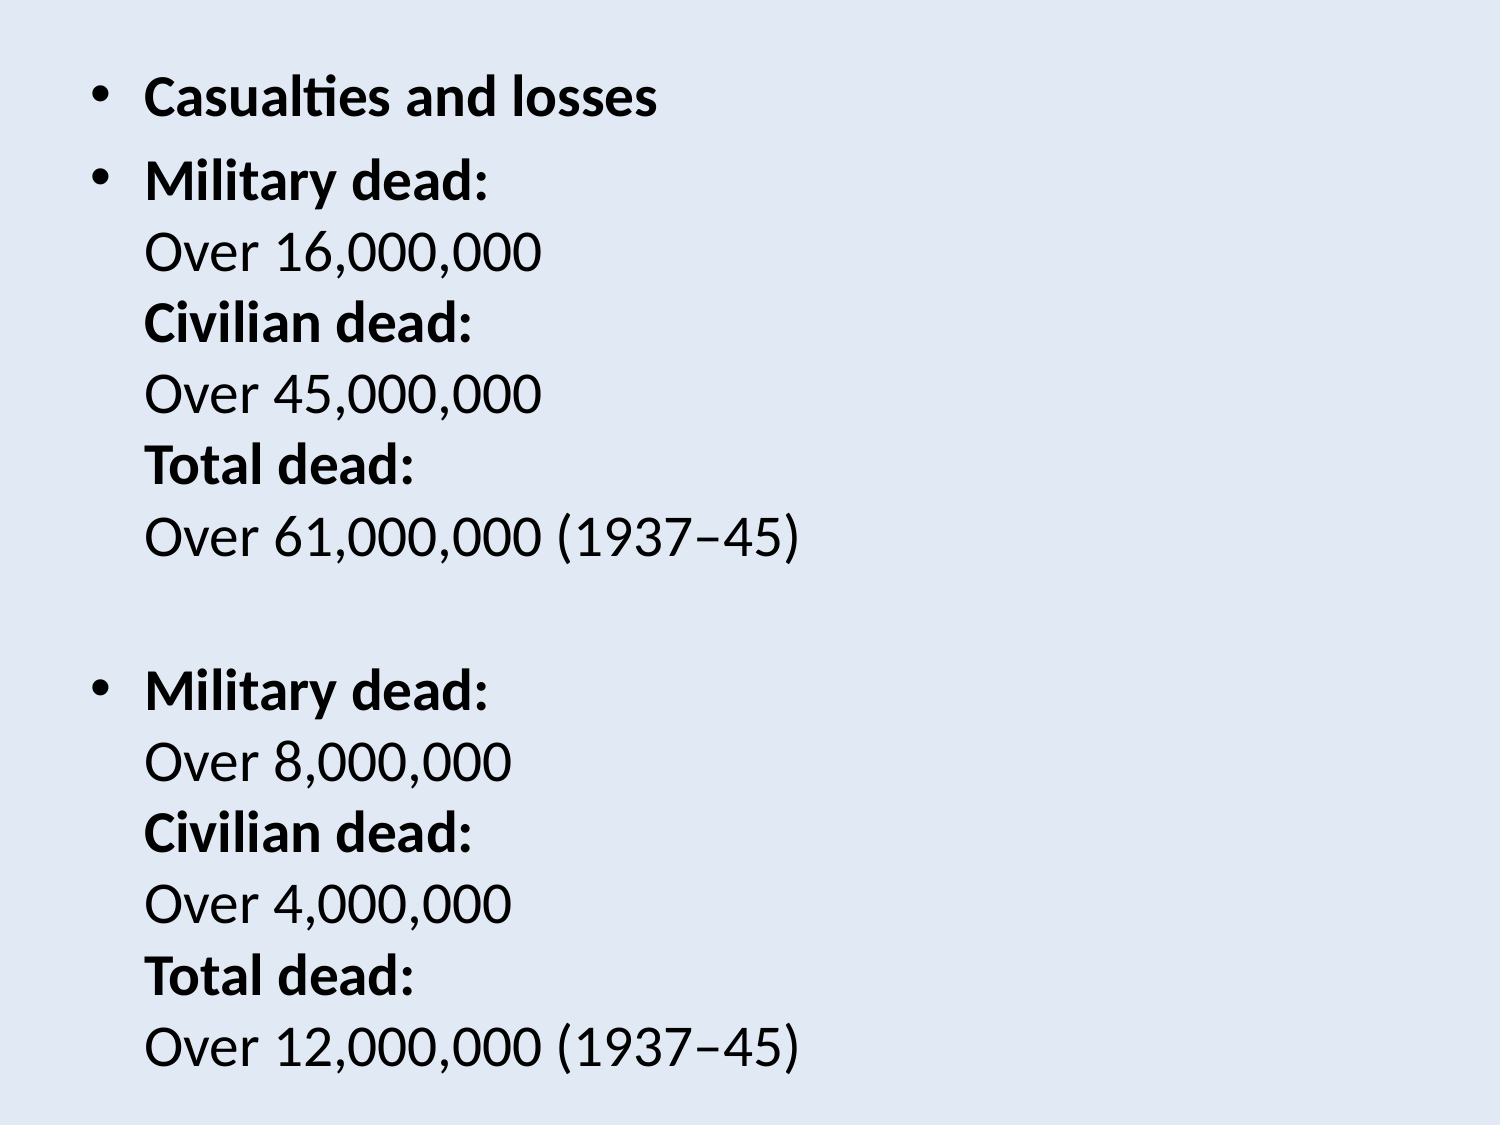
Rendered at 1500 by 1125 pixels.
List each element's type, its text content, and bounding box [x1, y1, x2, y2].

list Casualties and losses Military dead: Over 16,000,000 Civilian dead: Over 45,000,000 Total dead: Over 61,000,000 (1937–45) Military dead: Over 8,000,000 Civilian dead: Over 4,000,000 Total dead: Over 12,000,000 (1937–45) [75, 50, 1425, 1088]
